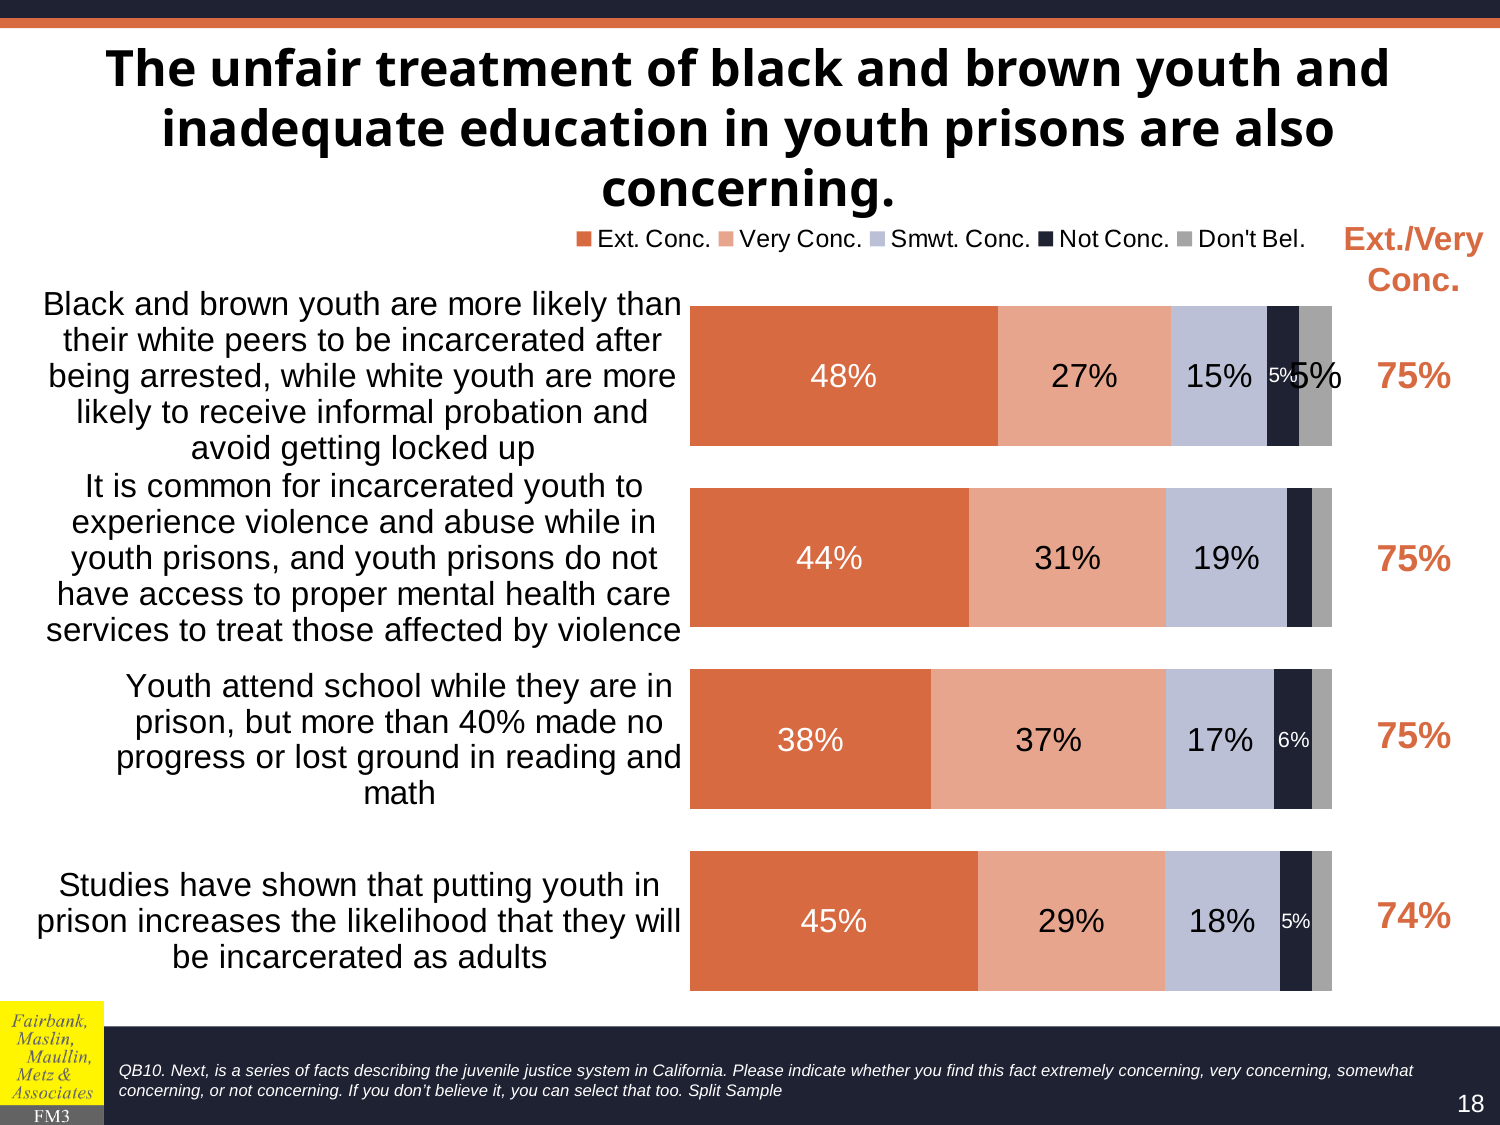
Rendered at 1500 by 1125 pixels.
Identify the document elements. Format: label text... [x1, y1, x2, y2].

table_cell 75% [1355, 587, 1495, 764]
table_cell 75% [1355, 404, 1495, 587]
table_header Ext./Very Conc. [1355, 216, 1495, 307]
picture [0, 1001, 104, 1125]
title The unfair treatment of black and brown youth and inadequate education in youth prisons are also concerning. [16, 29, 1481, 205]
list QB10. Next, is a series of facts describing the juvenile justice system in California. Please indicate whether you find this fact extremely concerning, very concerning, somewhat concerning, or not concerning. If you don’t believe it, you can select that too. Split Sample [103, 1034, 1440, 1125]
chart [36, 204, 1351, 1019]
table_cell 74% [1355, 764, 1495, 944]
table_cell 75% [1355, 307, 1495, 404]
